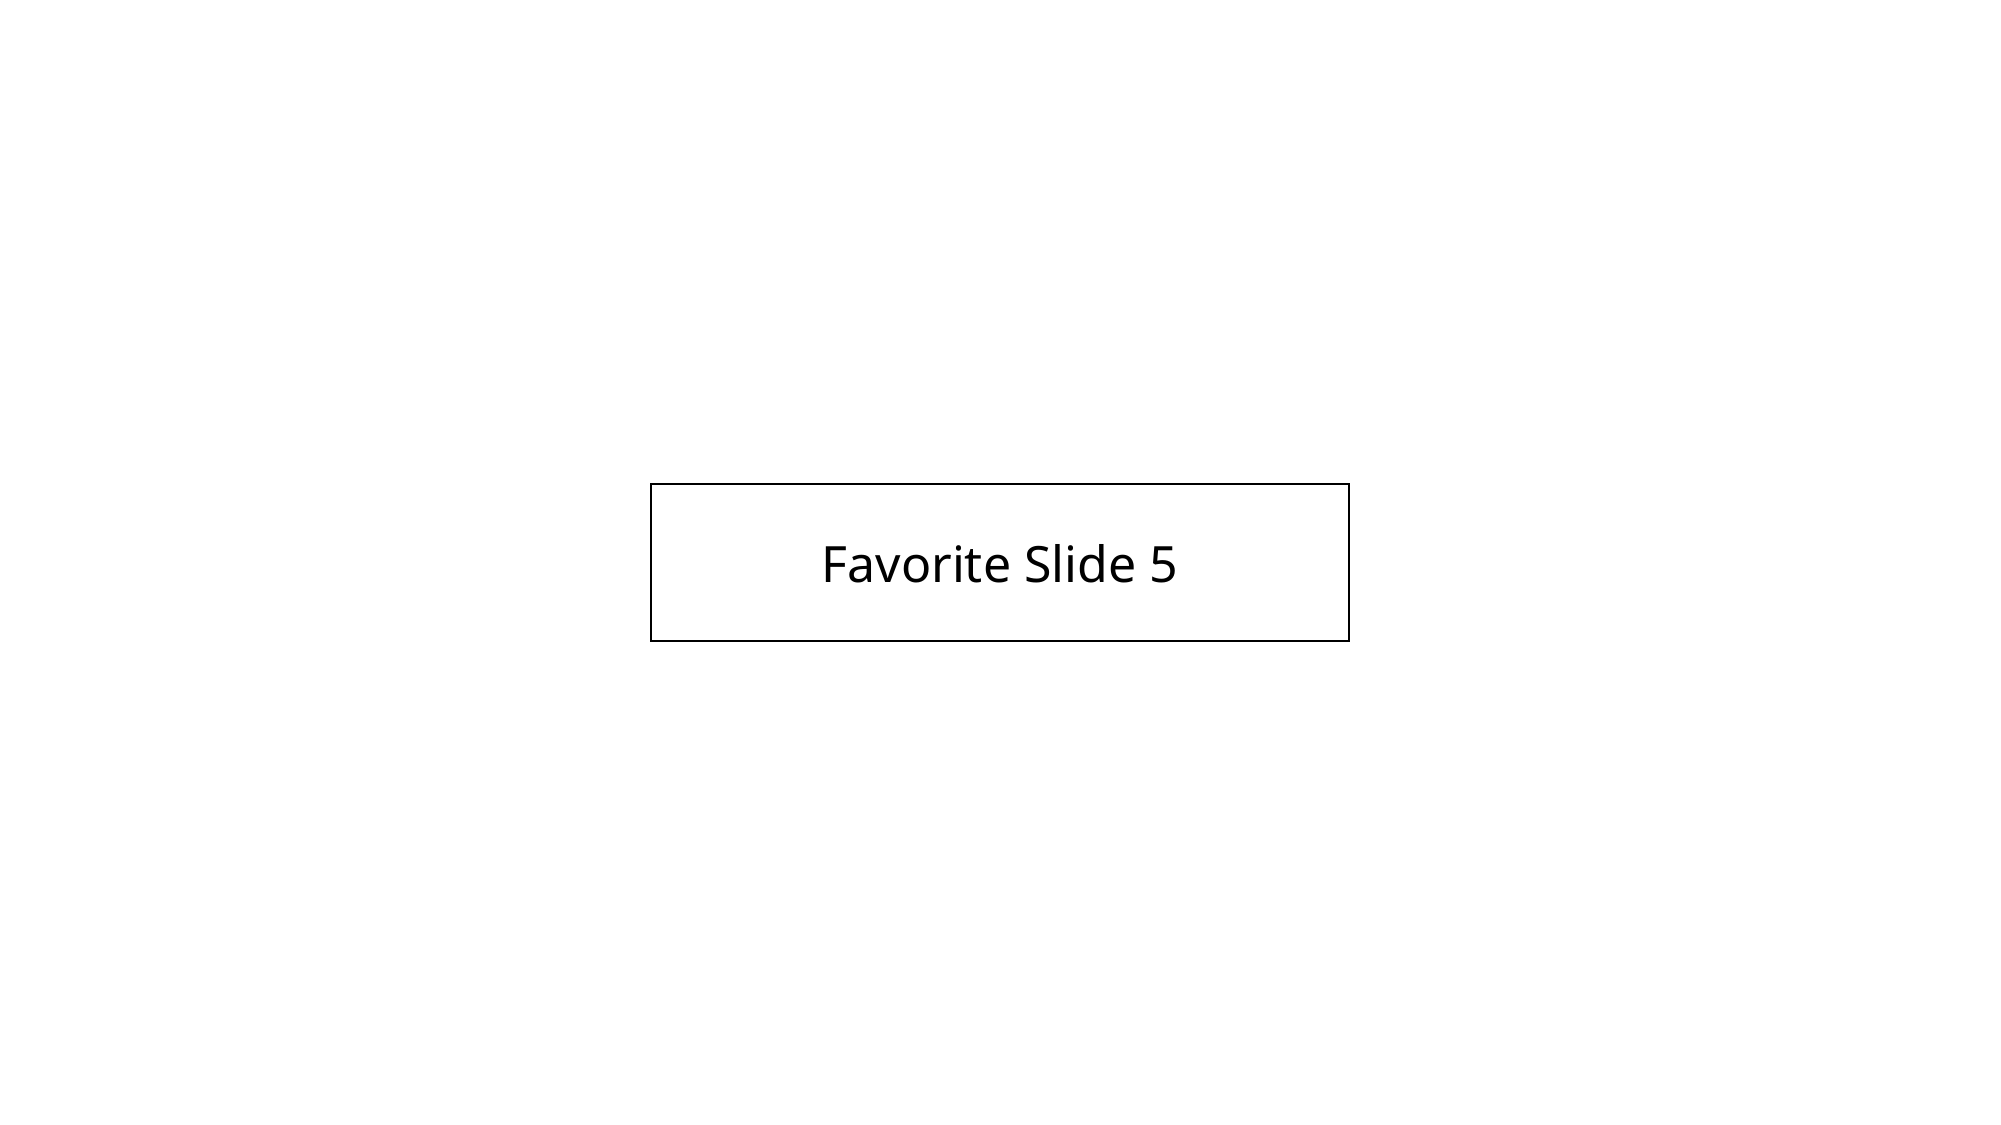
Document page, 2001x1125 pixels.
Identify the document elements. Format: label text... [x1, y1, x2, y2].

text_box Favorite Slide 5 [650, 483, 1350, 642]
